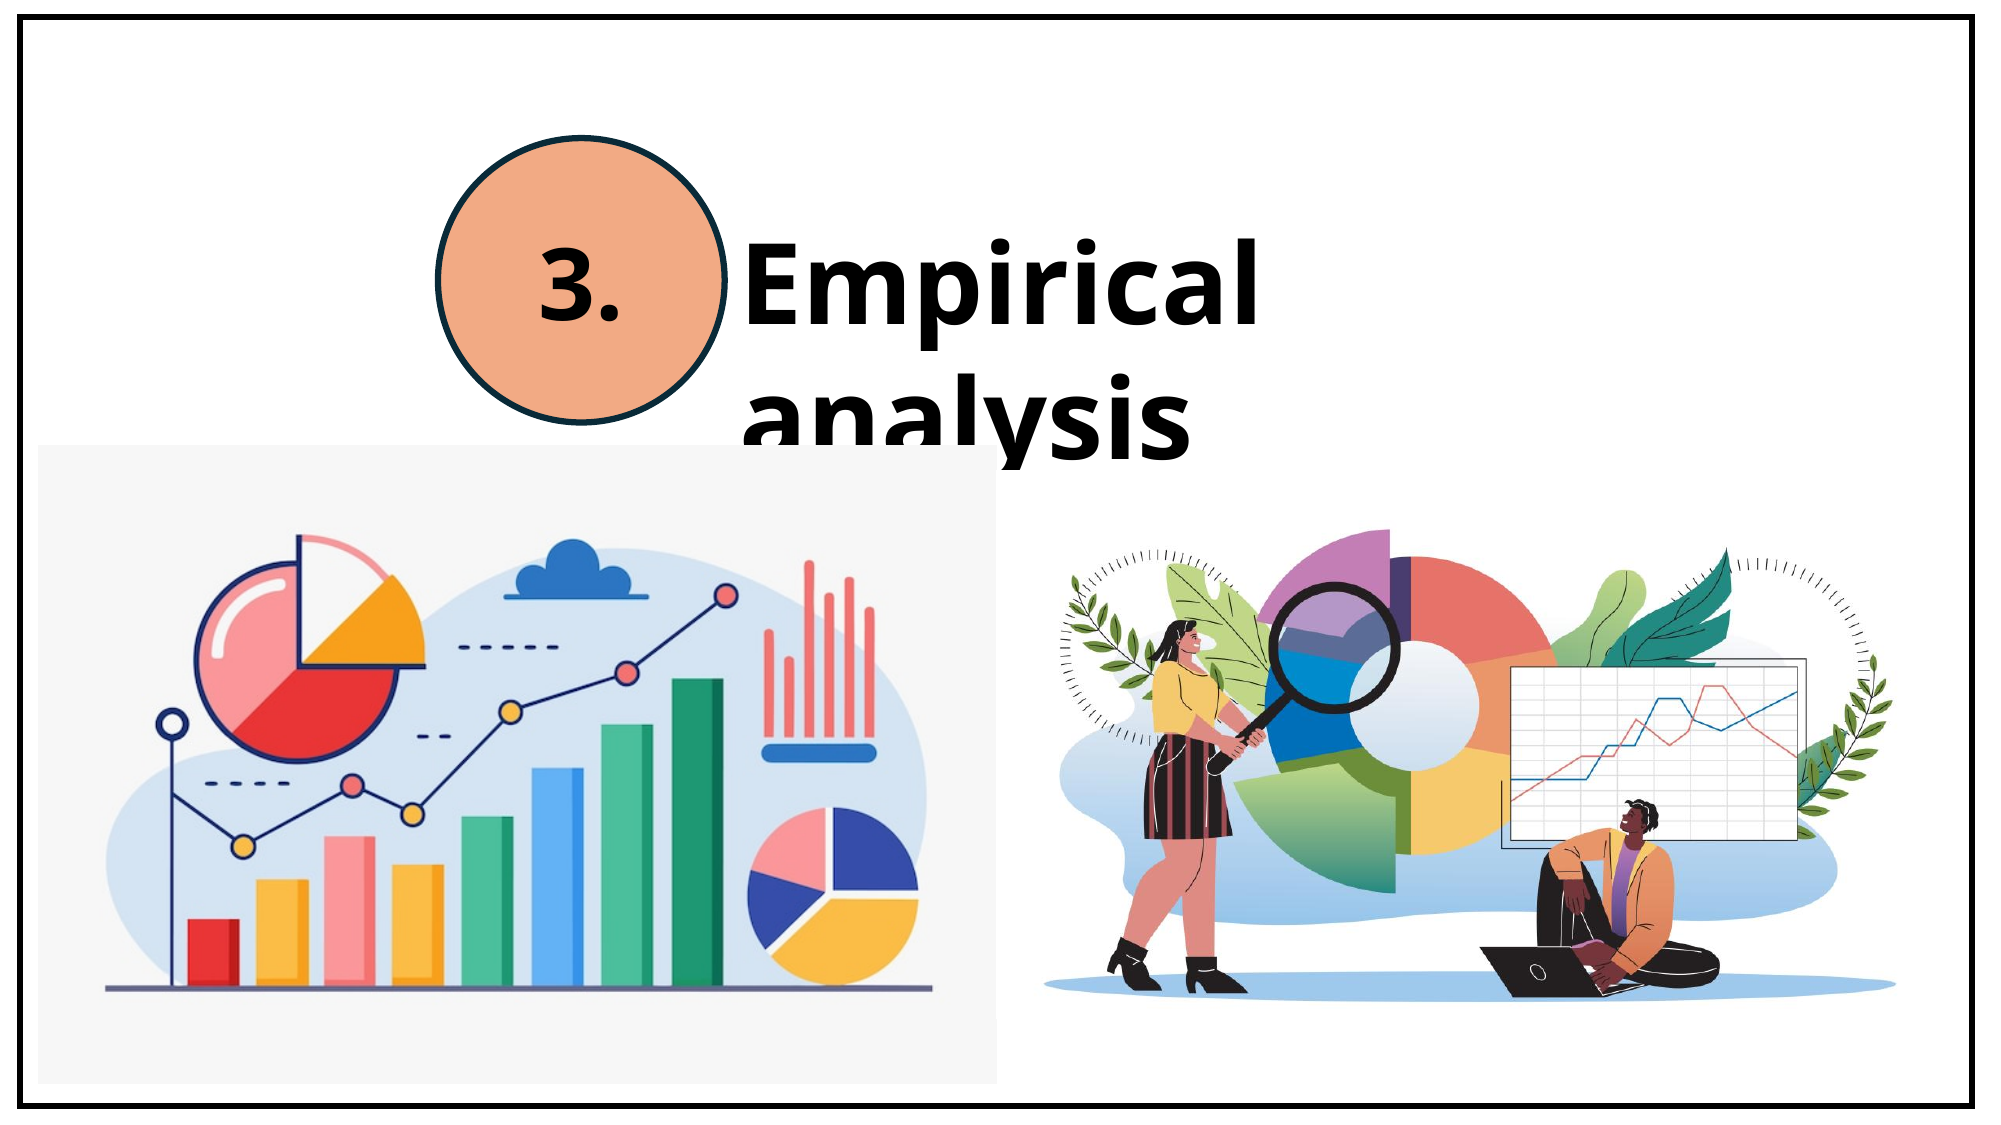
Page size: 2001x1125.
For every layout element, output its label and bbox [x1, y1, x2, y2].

text_box [19, 16, 1973, 1108]
picture [37, 444, 1935, 1084]
